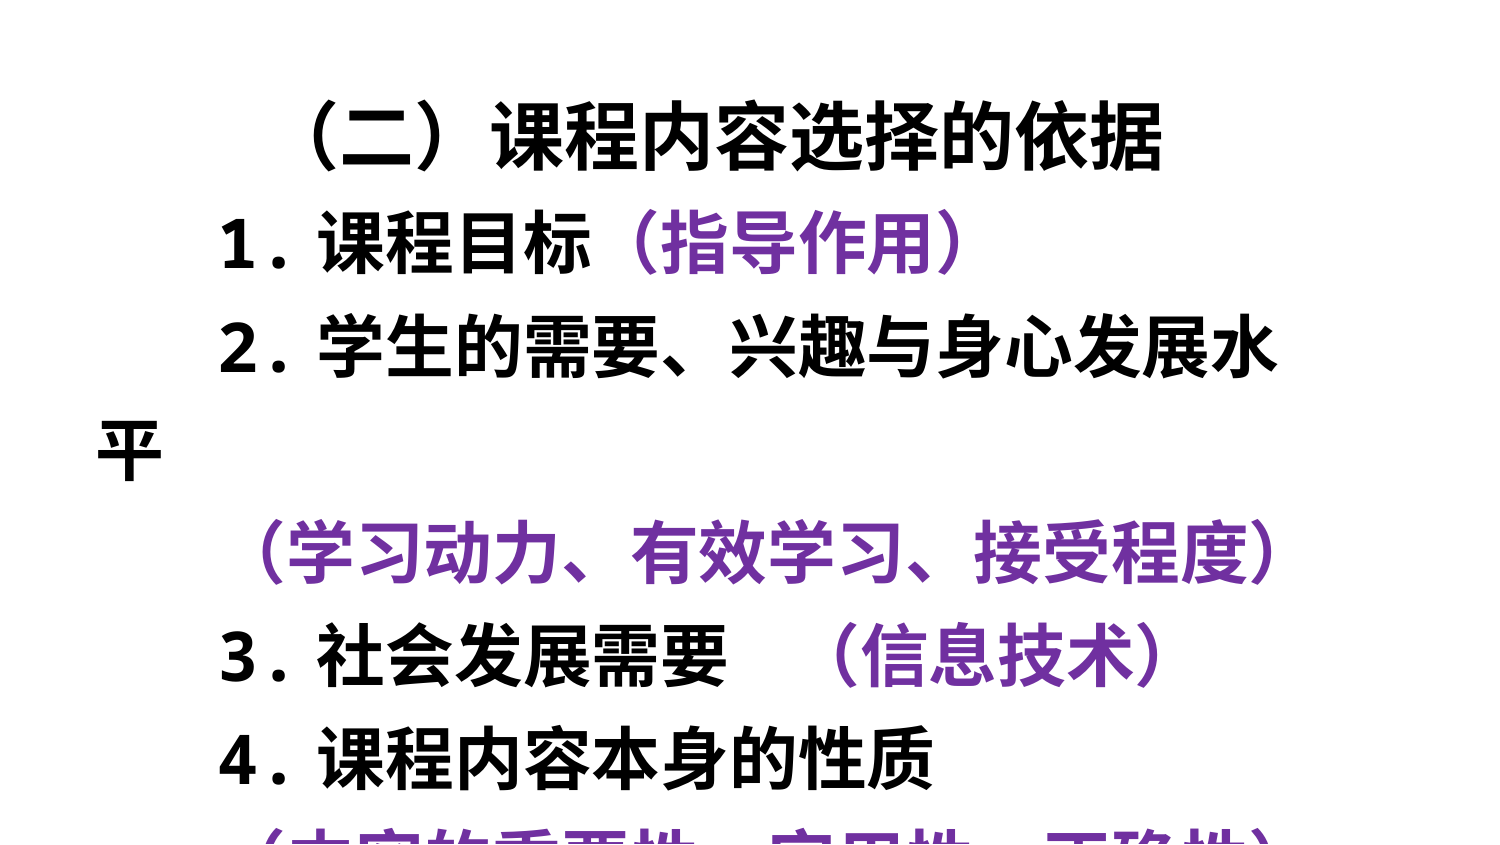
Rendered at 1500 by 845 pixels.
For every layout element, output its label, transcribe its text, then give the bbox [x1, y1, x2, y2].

list （二）课程内容选择的依据 1.课程目标（指导作用） 2.学生的需要、兴趣与身心发展水平 （学习动力、有效学习、接受程度） 3.社会发展需要 （信息技术） 4.课程内容本身的性质 （内容的重要性、实用性、正确性） [80, 81, 1350, 791]
